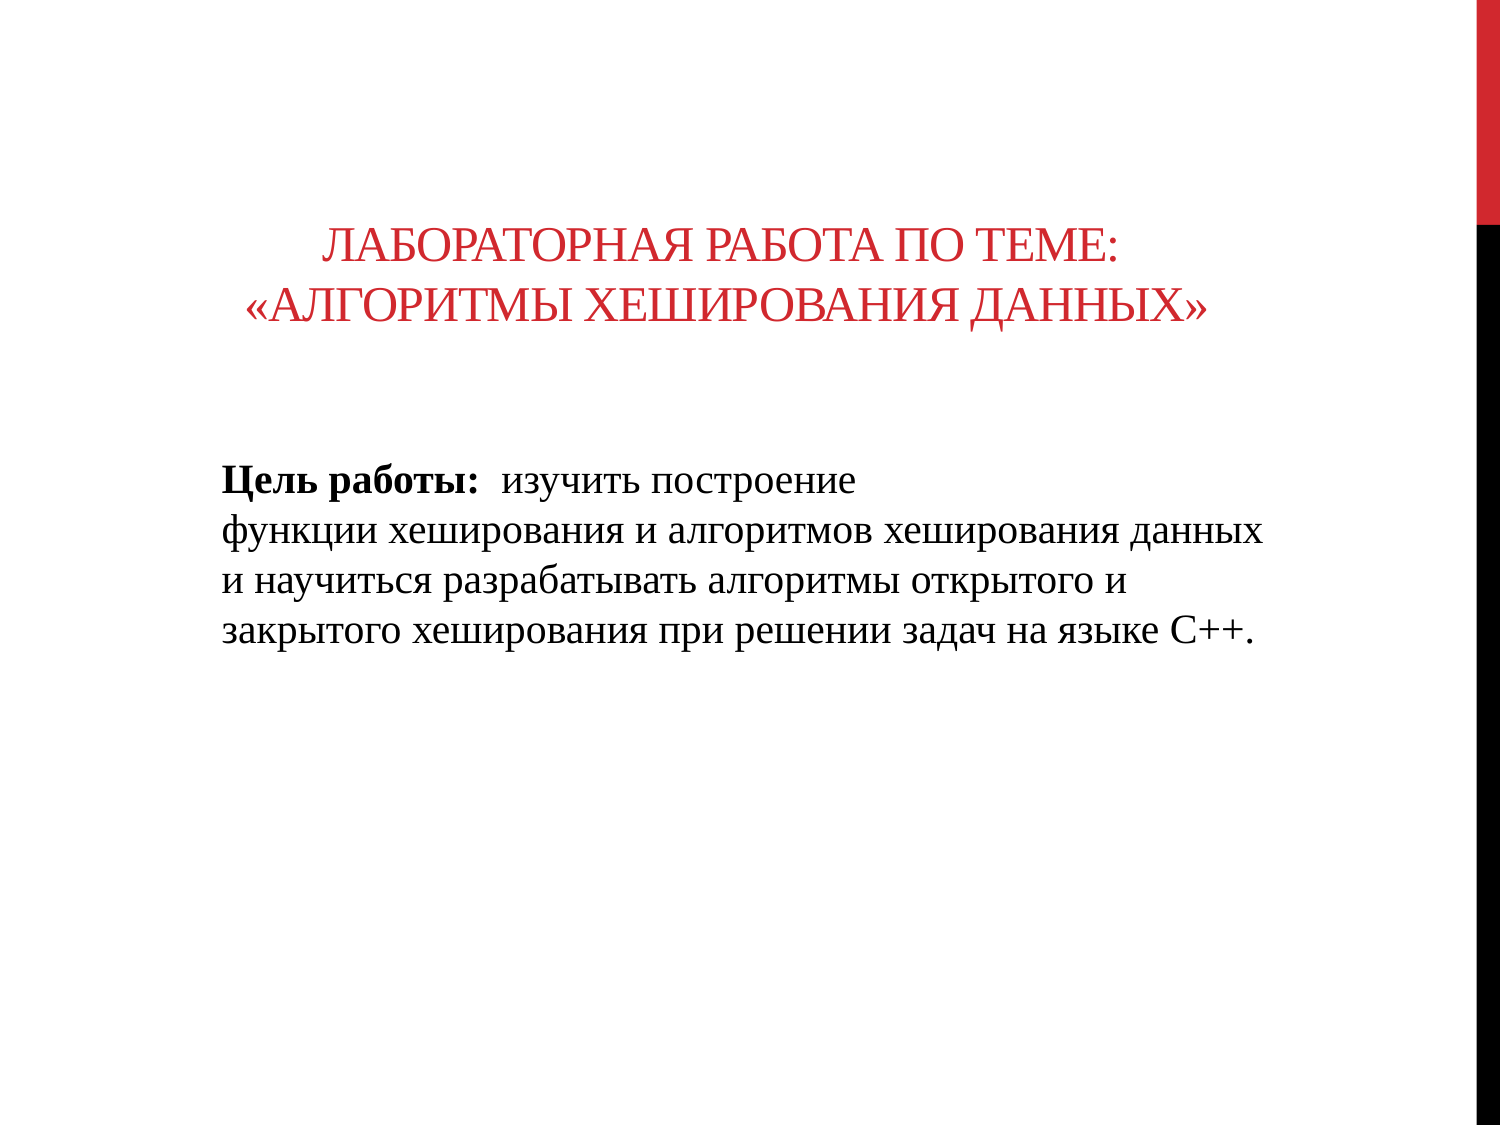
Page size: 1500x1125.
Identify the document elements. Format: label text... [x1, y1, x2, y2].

title Лабораторная работа по теме: «Алгоритмы хеширования данных» [112, 113, 1331, 339]
list Цель работы: изучить построение функции хеширования и алгоритмов хеширования данных и научиться разрабатывать алгоритмы открытого и закрытого хеширования при решении задач на языке C++. [206, 444, 1282, 669]
